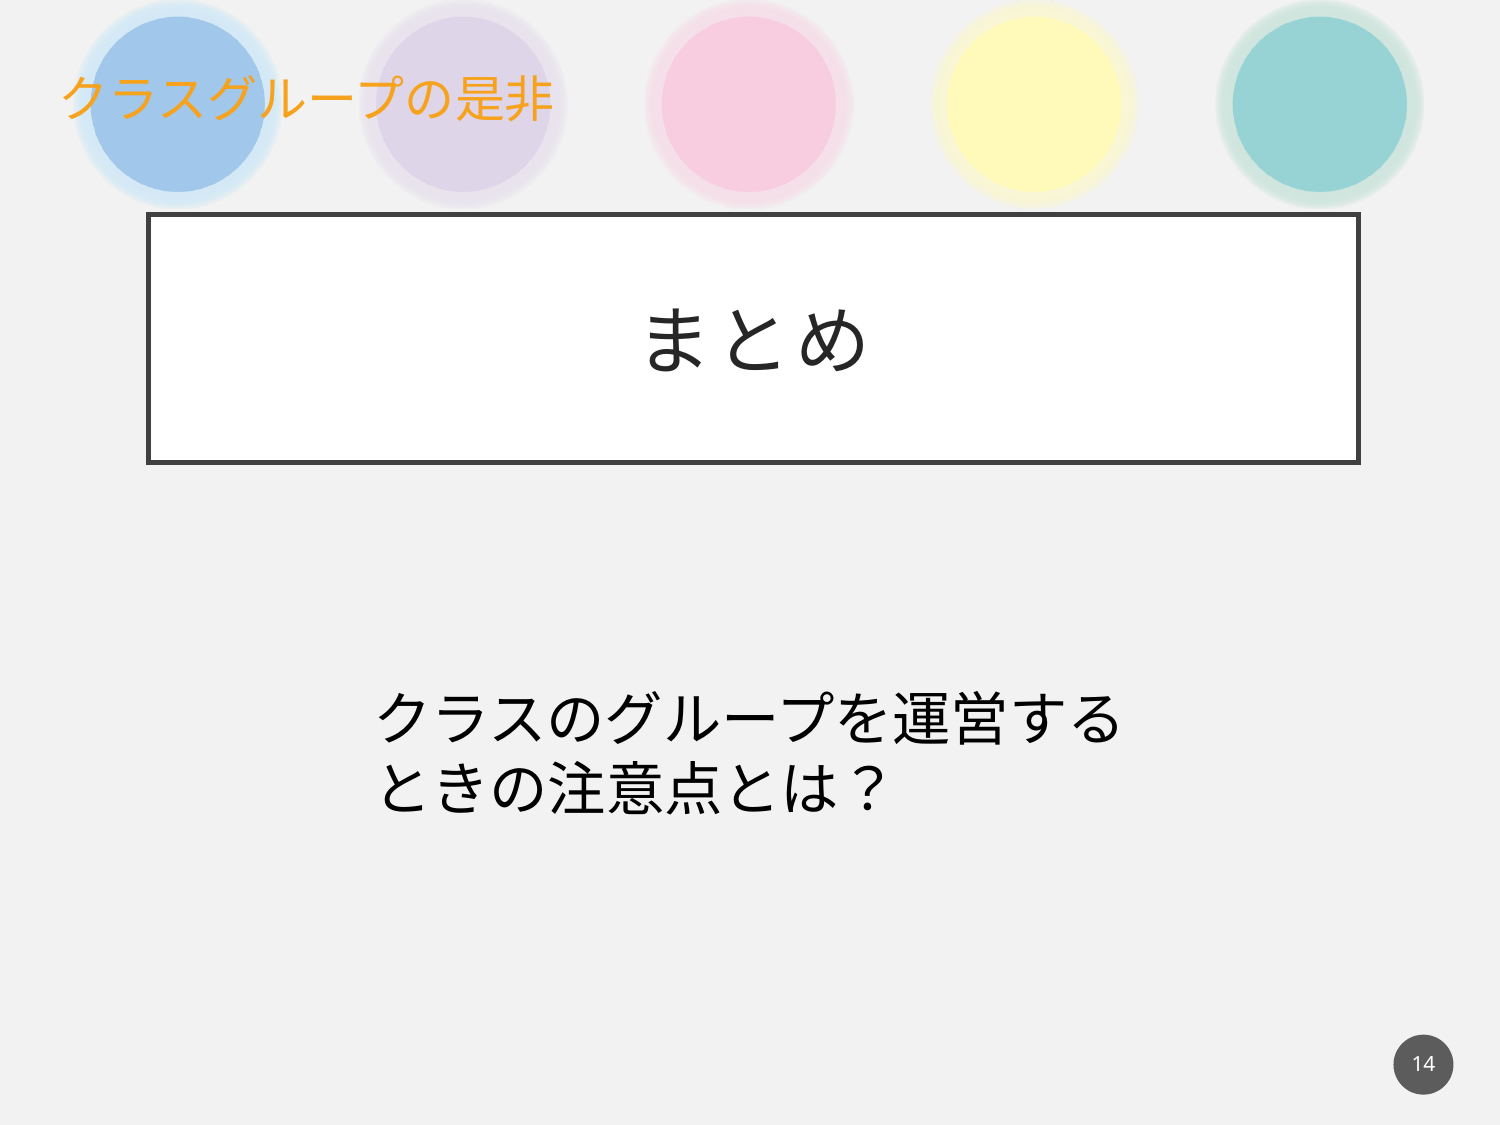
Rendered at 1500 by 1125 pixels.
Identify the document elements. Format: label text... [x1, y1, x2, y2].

text_box クラスのグループを運営するときの注意点とは？ [358, 674, 1184, 830]
picture [73, 0, 1424, 209]
text_box まとめ [148, 214, 1359, 463]
slide_number 14 [1393, 1034, 1454, 1095]
picture [73, 88, 96, 114]
